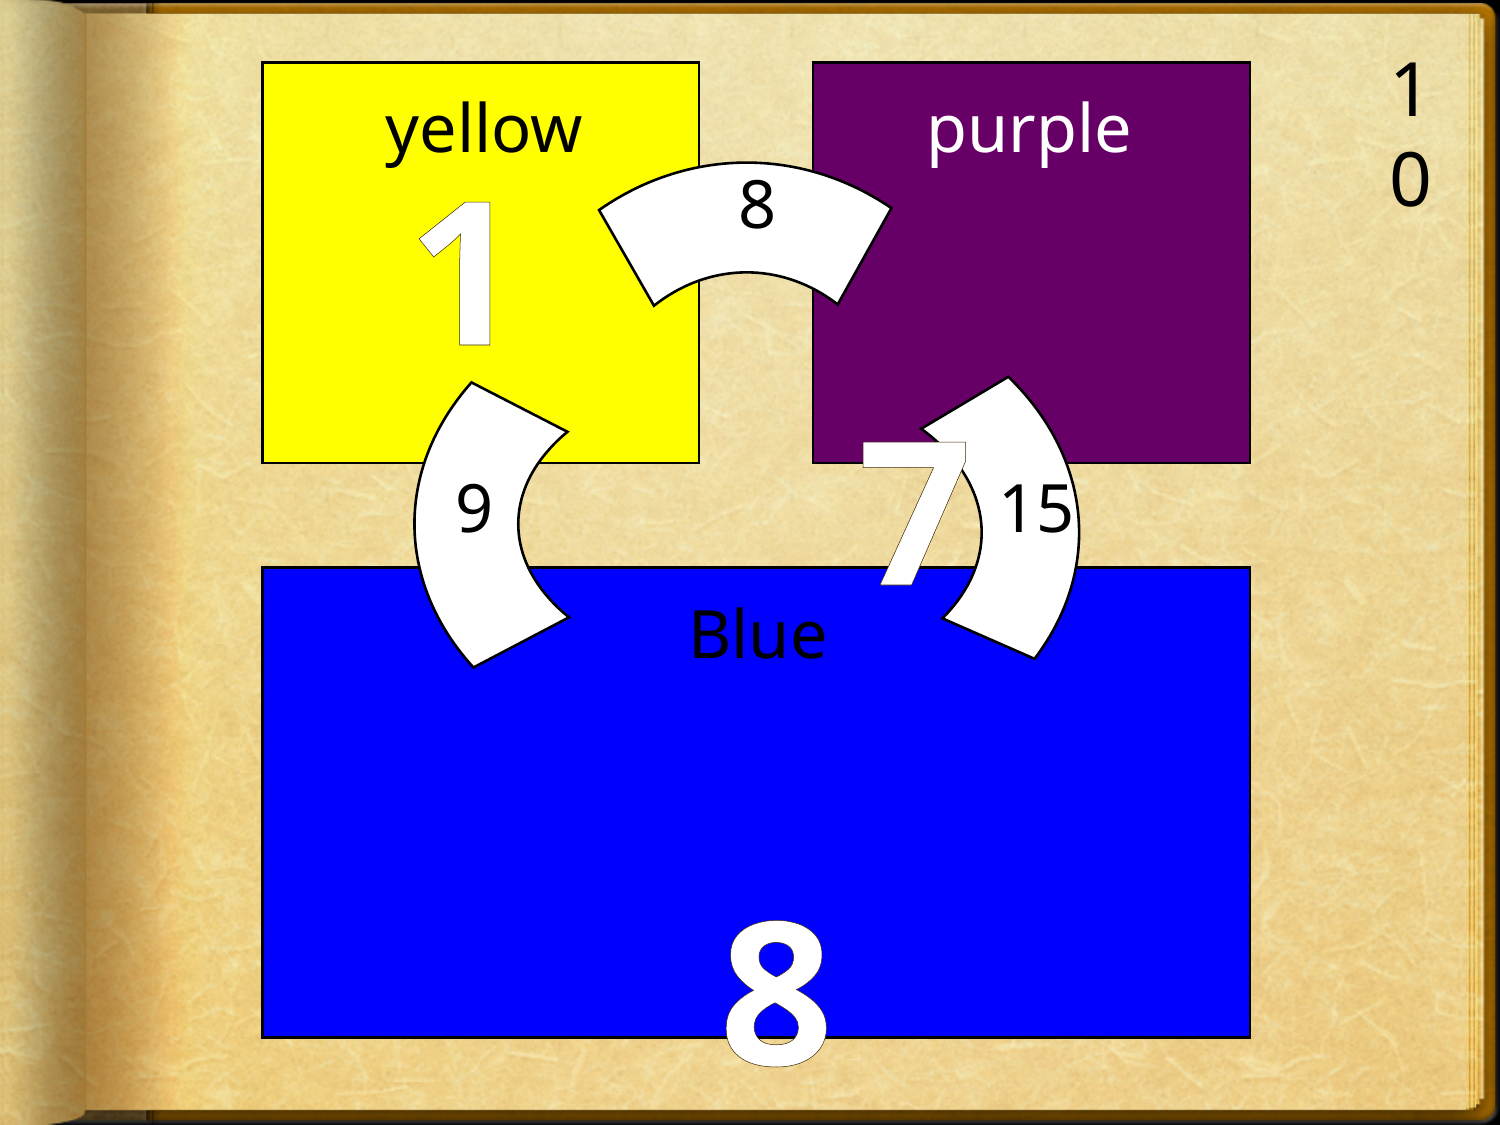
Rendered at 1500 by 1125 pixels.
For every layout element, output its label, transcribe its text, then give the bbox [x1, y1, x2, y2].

text_box 1 7 8 [376, 1039, 1177, 1113]
text_box 10 [1374, 34, 1488, 230]
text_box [261, 61, 1251, 1039]
picture [0, 0, 1500, 1125]
